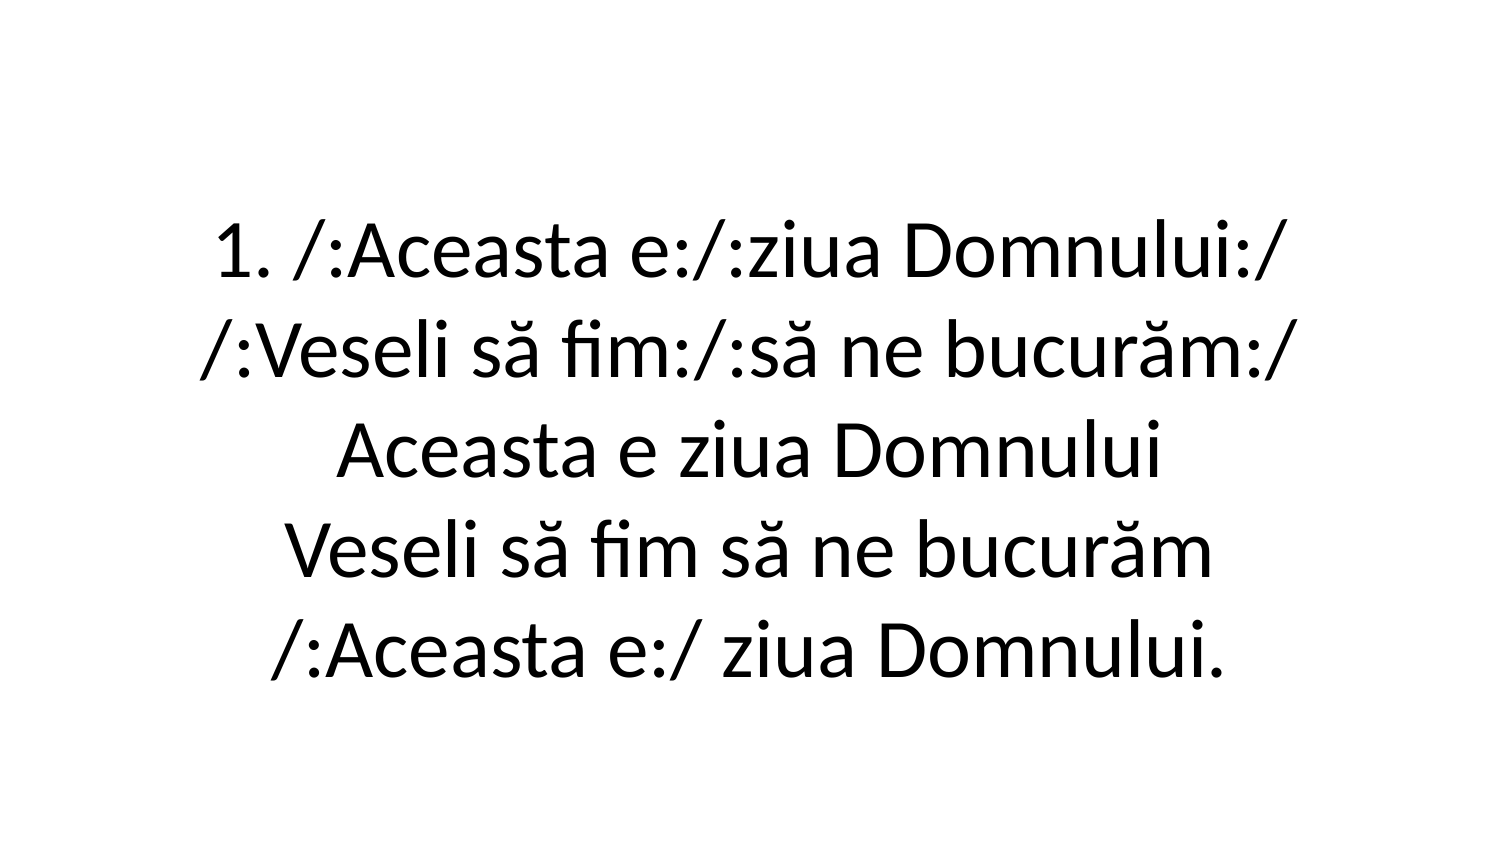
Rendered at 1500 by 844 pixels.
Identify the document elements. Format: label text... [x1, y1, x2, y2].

text_box 1. /:Aceasta e:/:ziua Domnului:/ /:Veseli să fim:/:să ne bucurăm:/ Aceasta e ziua Domnului Veseli să fim să ne bucurăm /:Aceasta e:/ ziua Domnului. [185, 142, 1314, 702]
